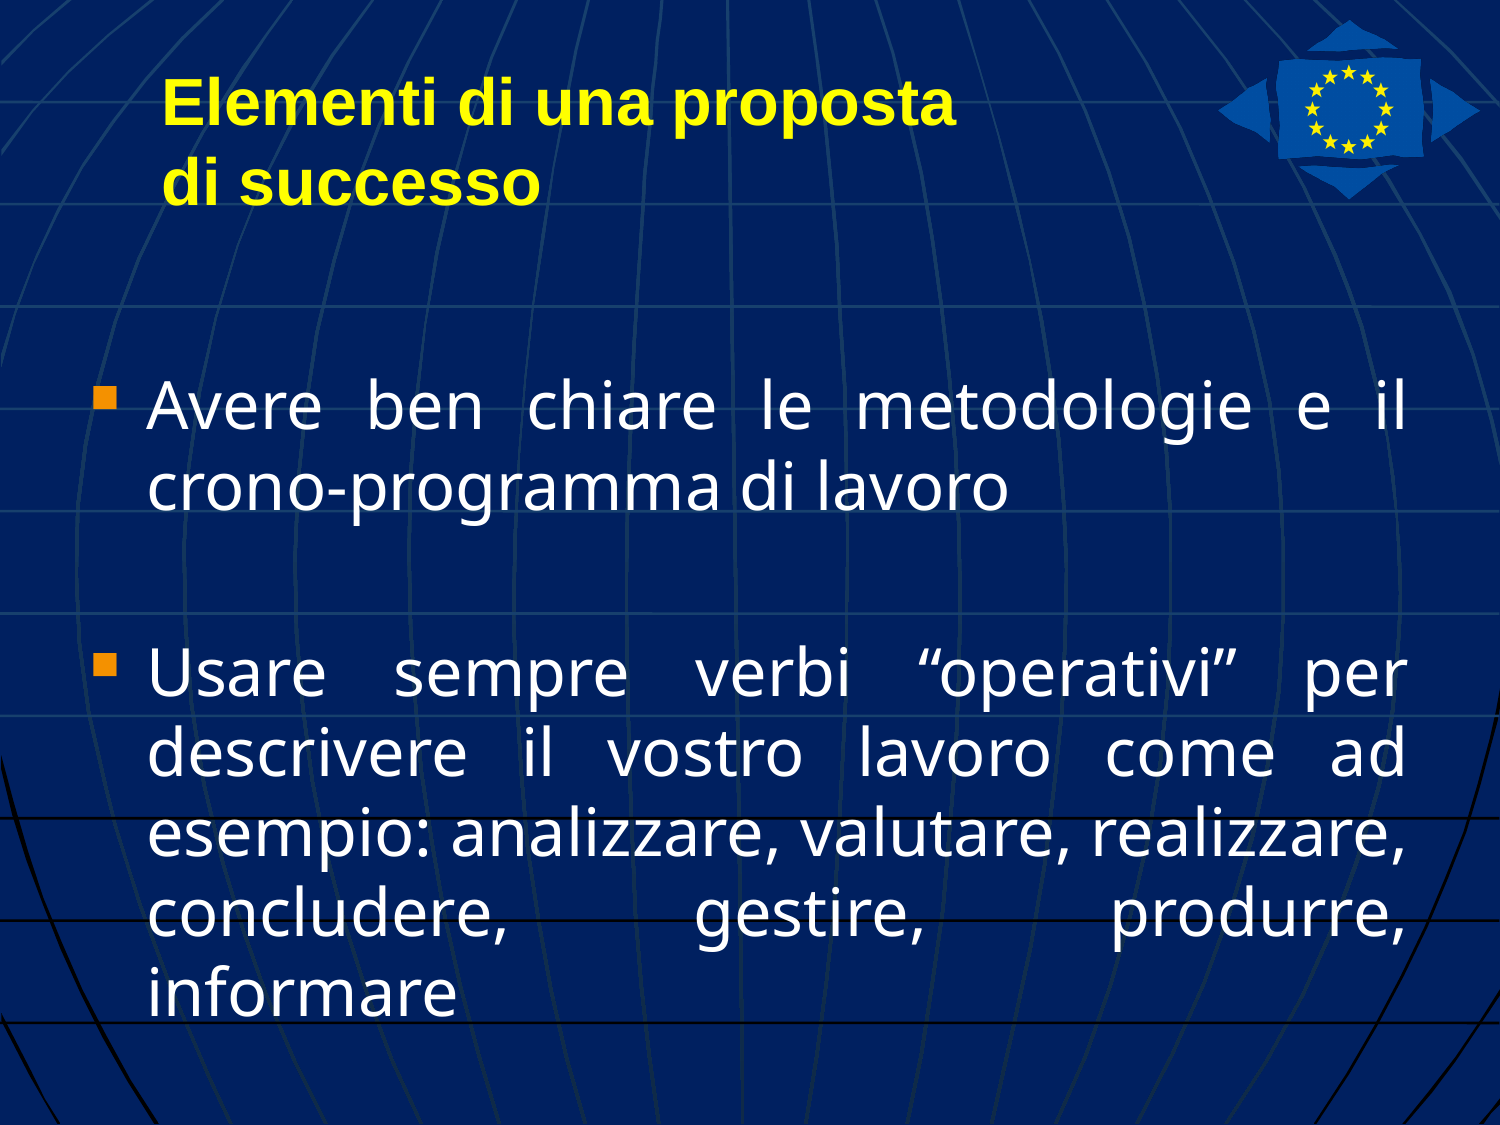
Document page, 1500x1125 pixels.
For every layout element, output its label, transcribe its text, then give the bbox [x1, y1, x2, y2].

title Elementi di una proposta di successo [117, 45, 1002, 233]
picture [1214, 17, 1485, 203]
list Avere ben chiare le metodologie e il crono-programma di lavoro Usare sempre verbi “operativi” per descrivere il vostro lavoro come ad esempio: analizzare, valutare, realizzare, concludere, gestire, produrre, informare [75, 262, 1425, 1006]
